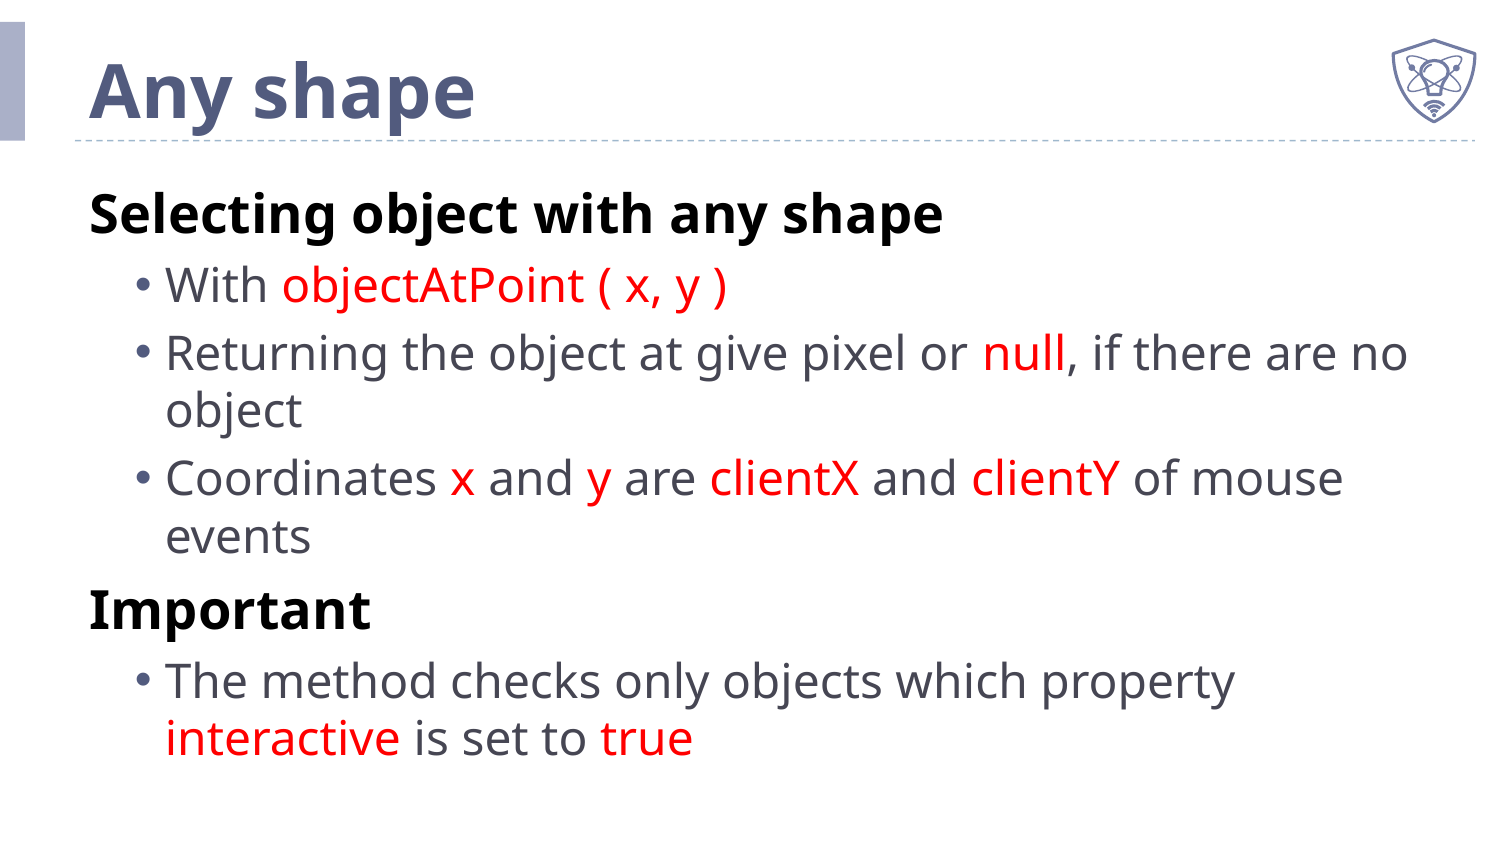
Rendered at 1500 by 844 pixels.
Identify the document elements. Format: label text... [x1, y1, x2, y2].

title Any shape [75, 18, 1475, 141]
list Selecting object with any shape With objectAtPoint ( x, y ) Returning the object at give pixel or null, if there are no object Coordinates x and y are clientX and clientY of mouse events Important The method checks only objects which property interactive is set to true [75, 171, 1475, 835]
